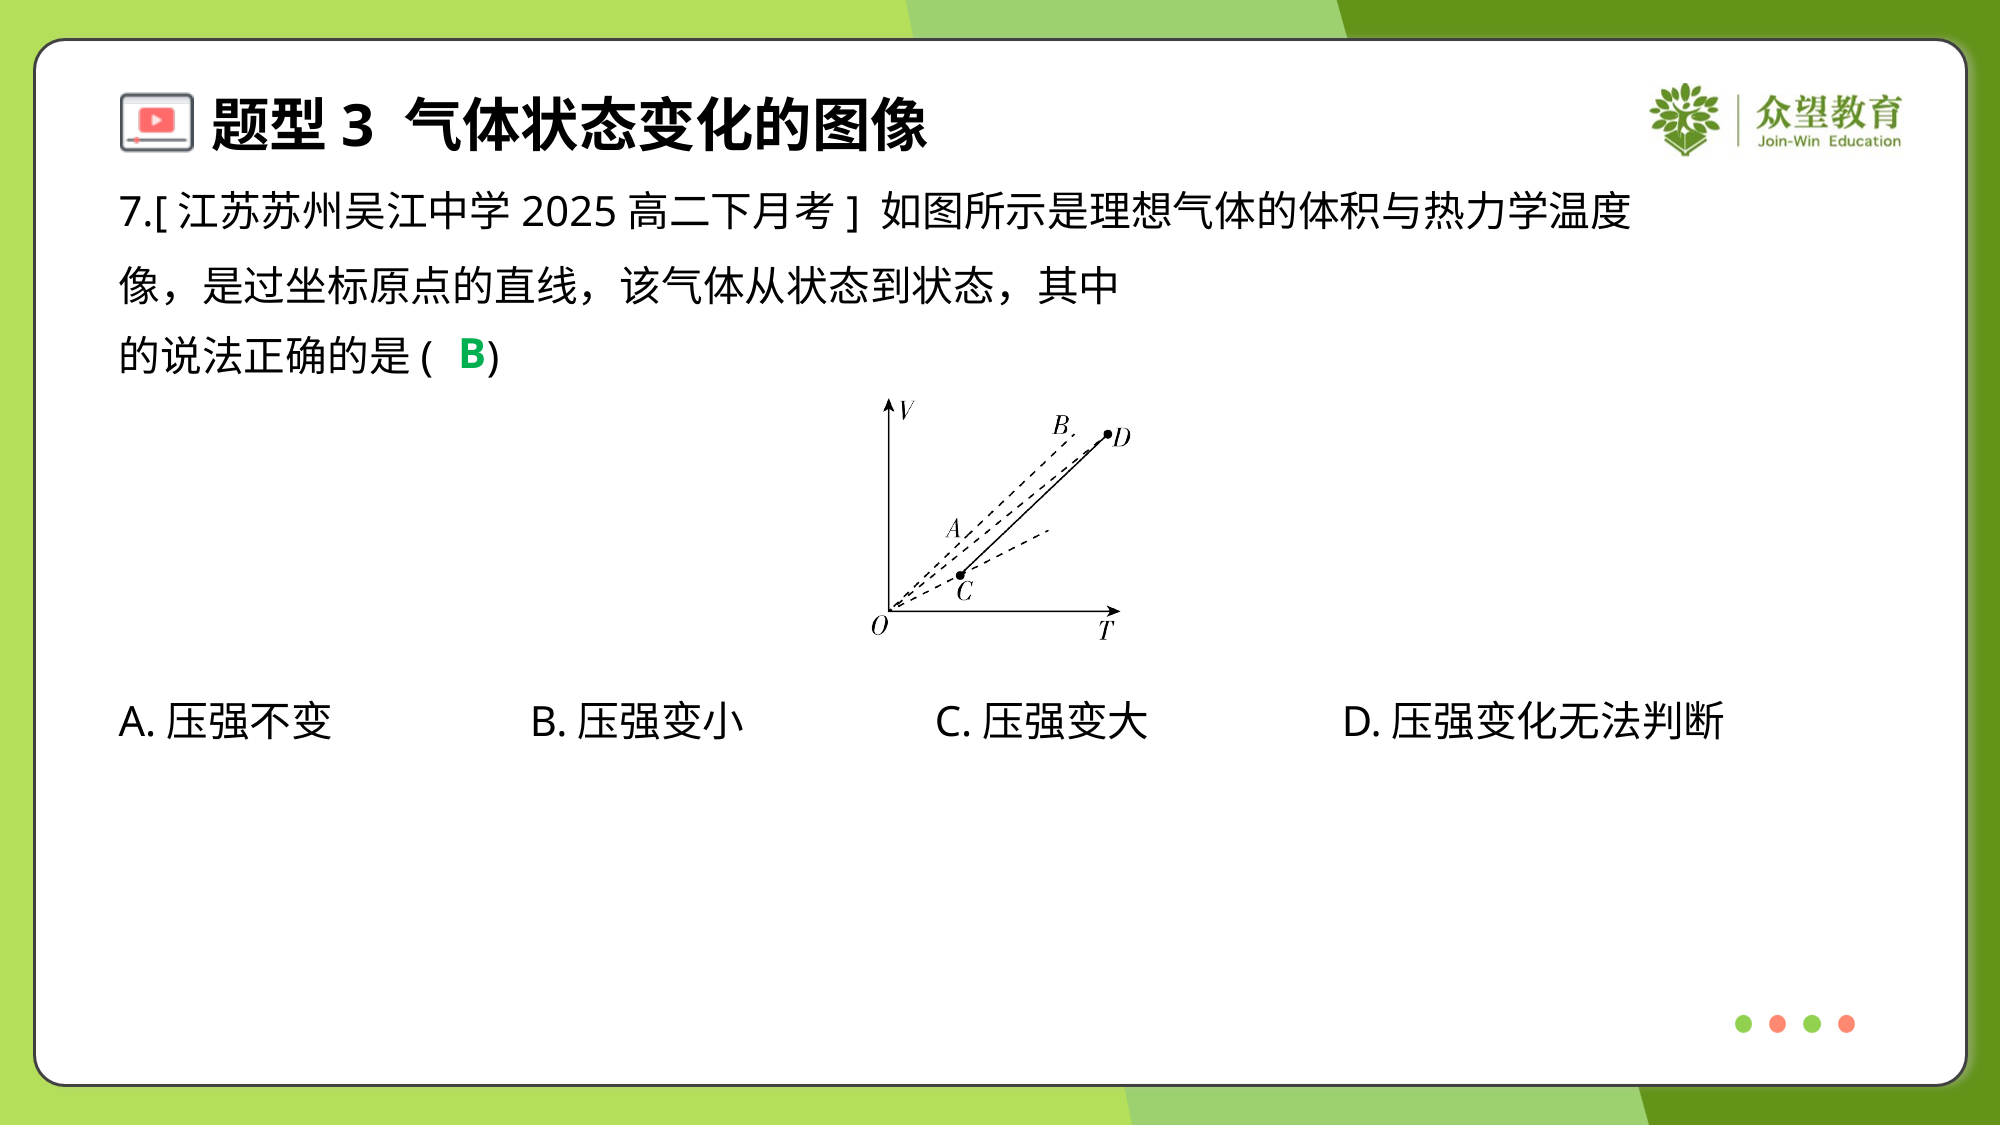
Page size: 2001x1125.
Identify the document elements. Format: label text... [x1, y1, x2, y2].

text_box B [442, 306, 502, 371]
text_box A.压强不变 B.压强变小 C.压强变大 D.压强变化无法判断 [118, 670, 1883, 737]
picture [0, 0, 2000, 1125]
